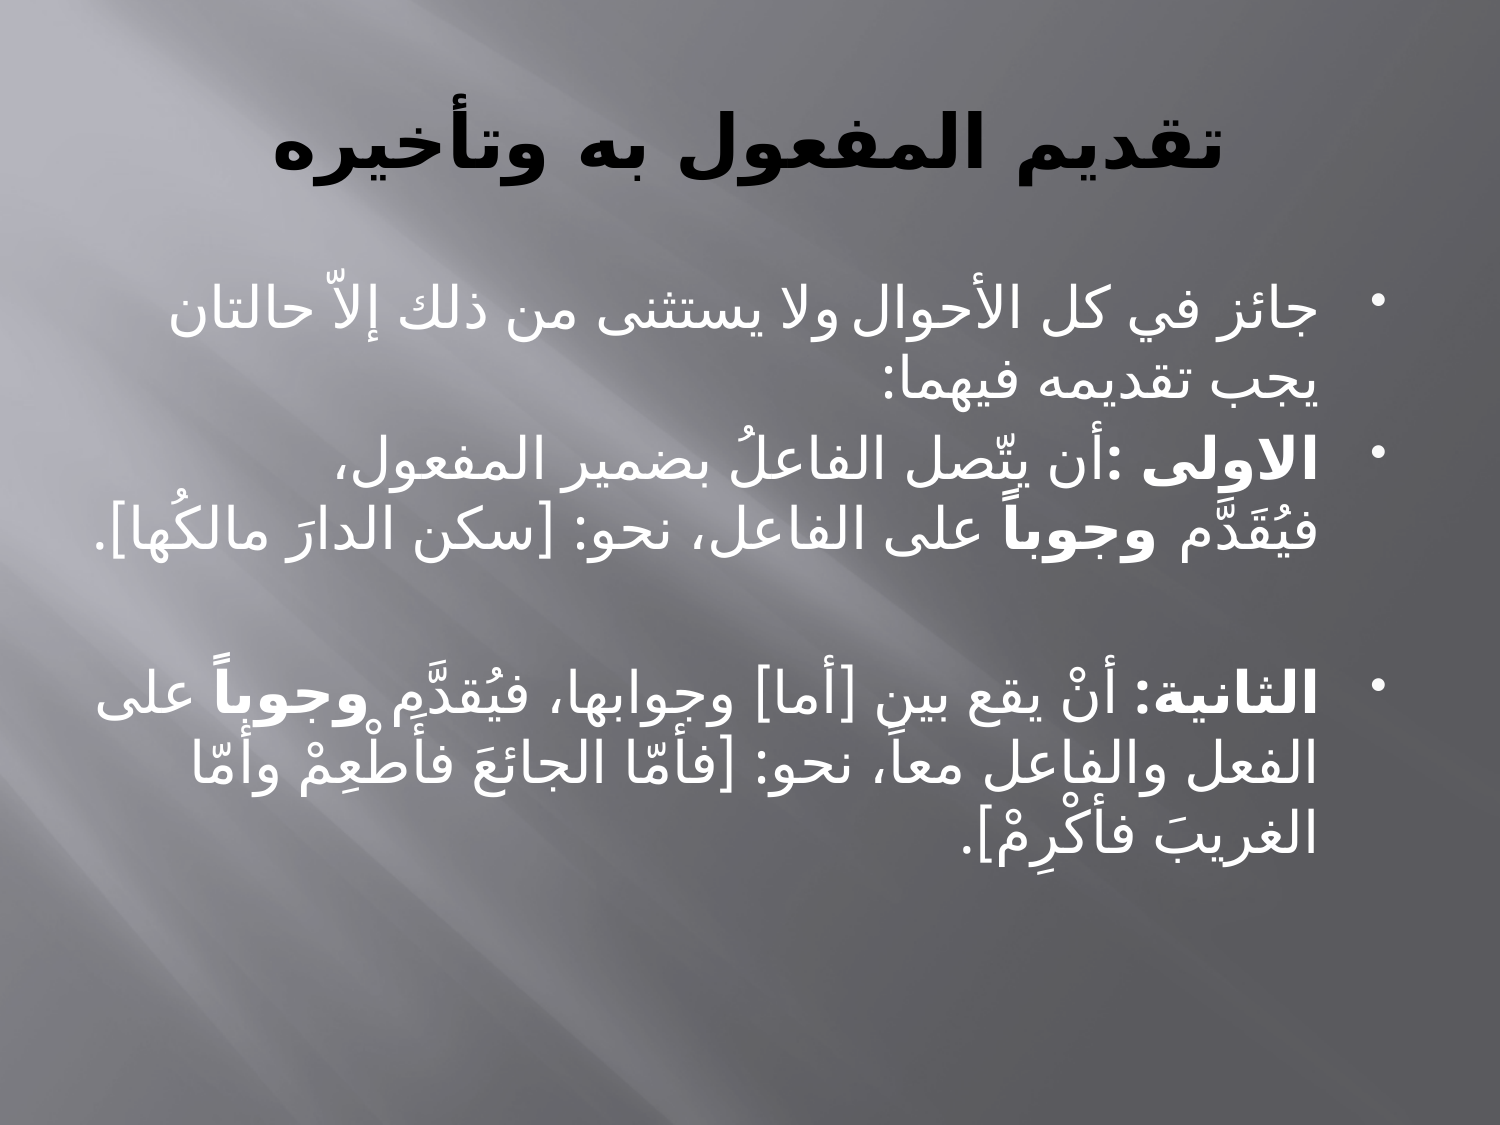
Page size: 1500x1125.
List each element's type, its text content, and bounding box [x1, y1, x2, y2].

title تقديم المفعول به وتأخيره [75, 45, 1425, 233]
list جائز في كل الأحوال ولا يستثنى من ذلك إلاّ حالتان يجب تقديمه فيهما: الاولى :أن يتّصل الفاعلُ بضمير المفعول، فيُقَدَّم وجوباً على الفاعل، نحو: [سكن الدارَ مالكُها]. الثانية: أنْ يقع بين [أما] وجوابها، فيُقدَّم وجوباً على الفعل والفاعل معاً، نحو: [فأمّا الجائعَ فأَطْعِمْ وأمّا الغريبَ فأكْرِمْ]. [75, 262, 1425, 1035]
